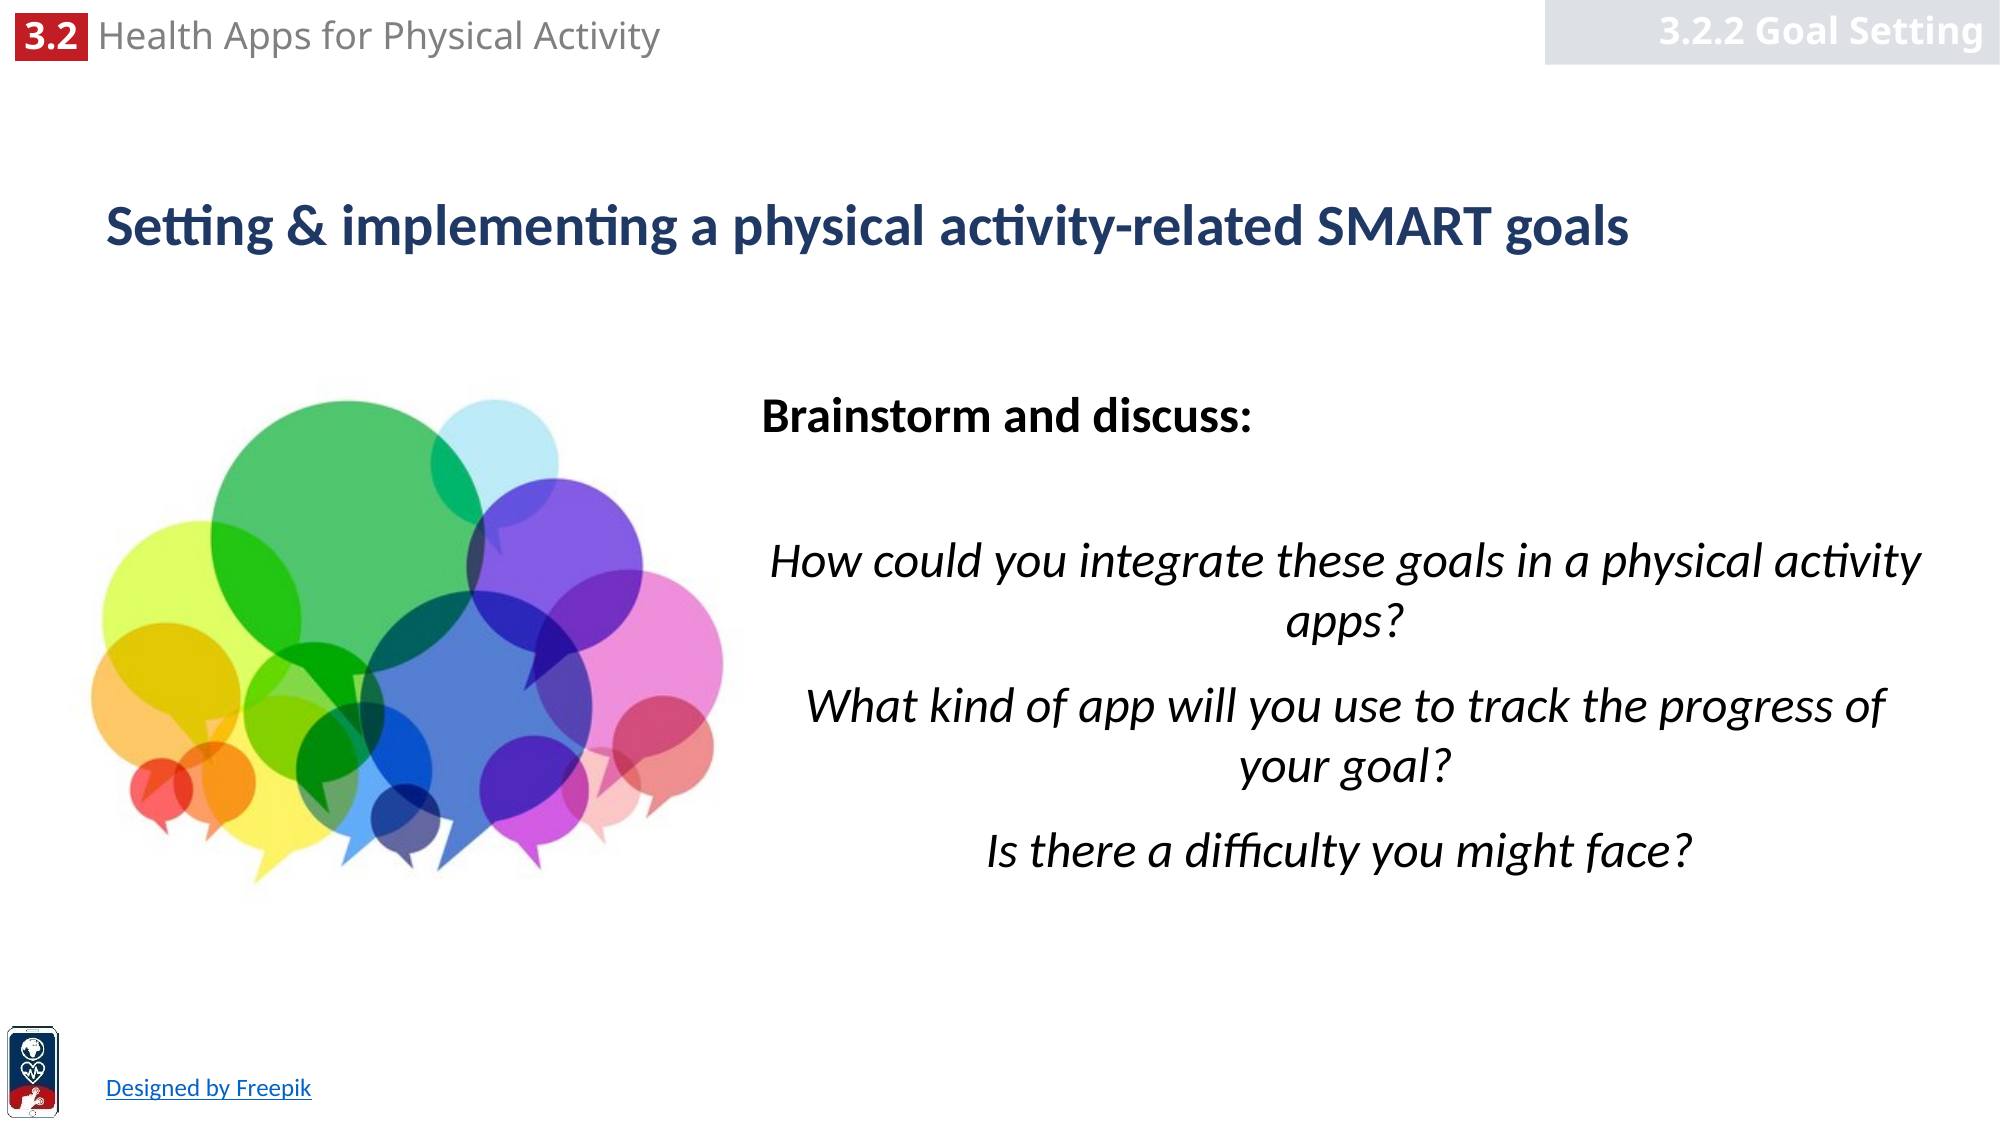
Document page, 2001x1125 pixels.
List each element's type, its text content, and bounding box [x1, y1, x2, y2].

text_box 3.2.2 Goal Setting [1545, 0, 2000, 65]
list Brainstorm and discuss: How could you integrate these goals in a physical activity apps? What kind of app will you use to track the progress of your goal? Is there a difficulty you might face? [746, 375, 1945, 1094]
title Setting & implementing a physical activity-related SMART goals [91, 177, 1906, 277]
picture [7, 1026, 59, 1118]
picture [55, 374, 747, 907]
text_box Designed by Freepik [91, 1064, 1102, 1110]
